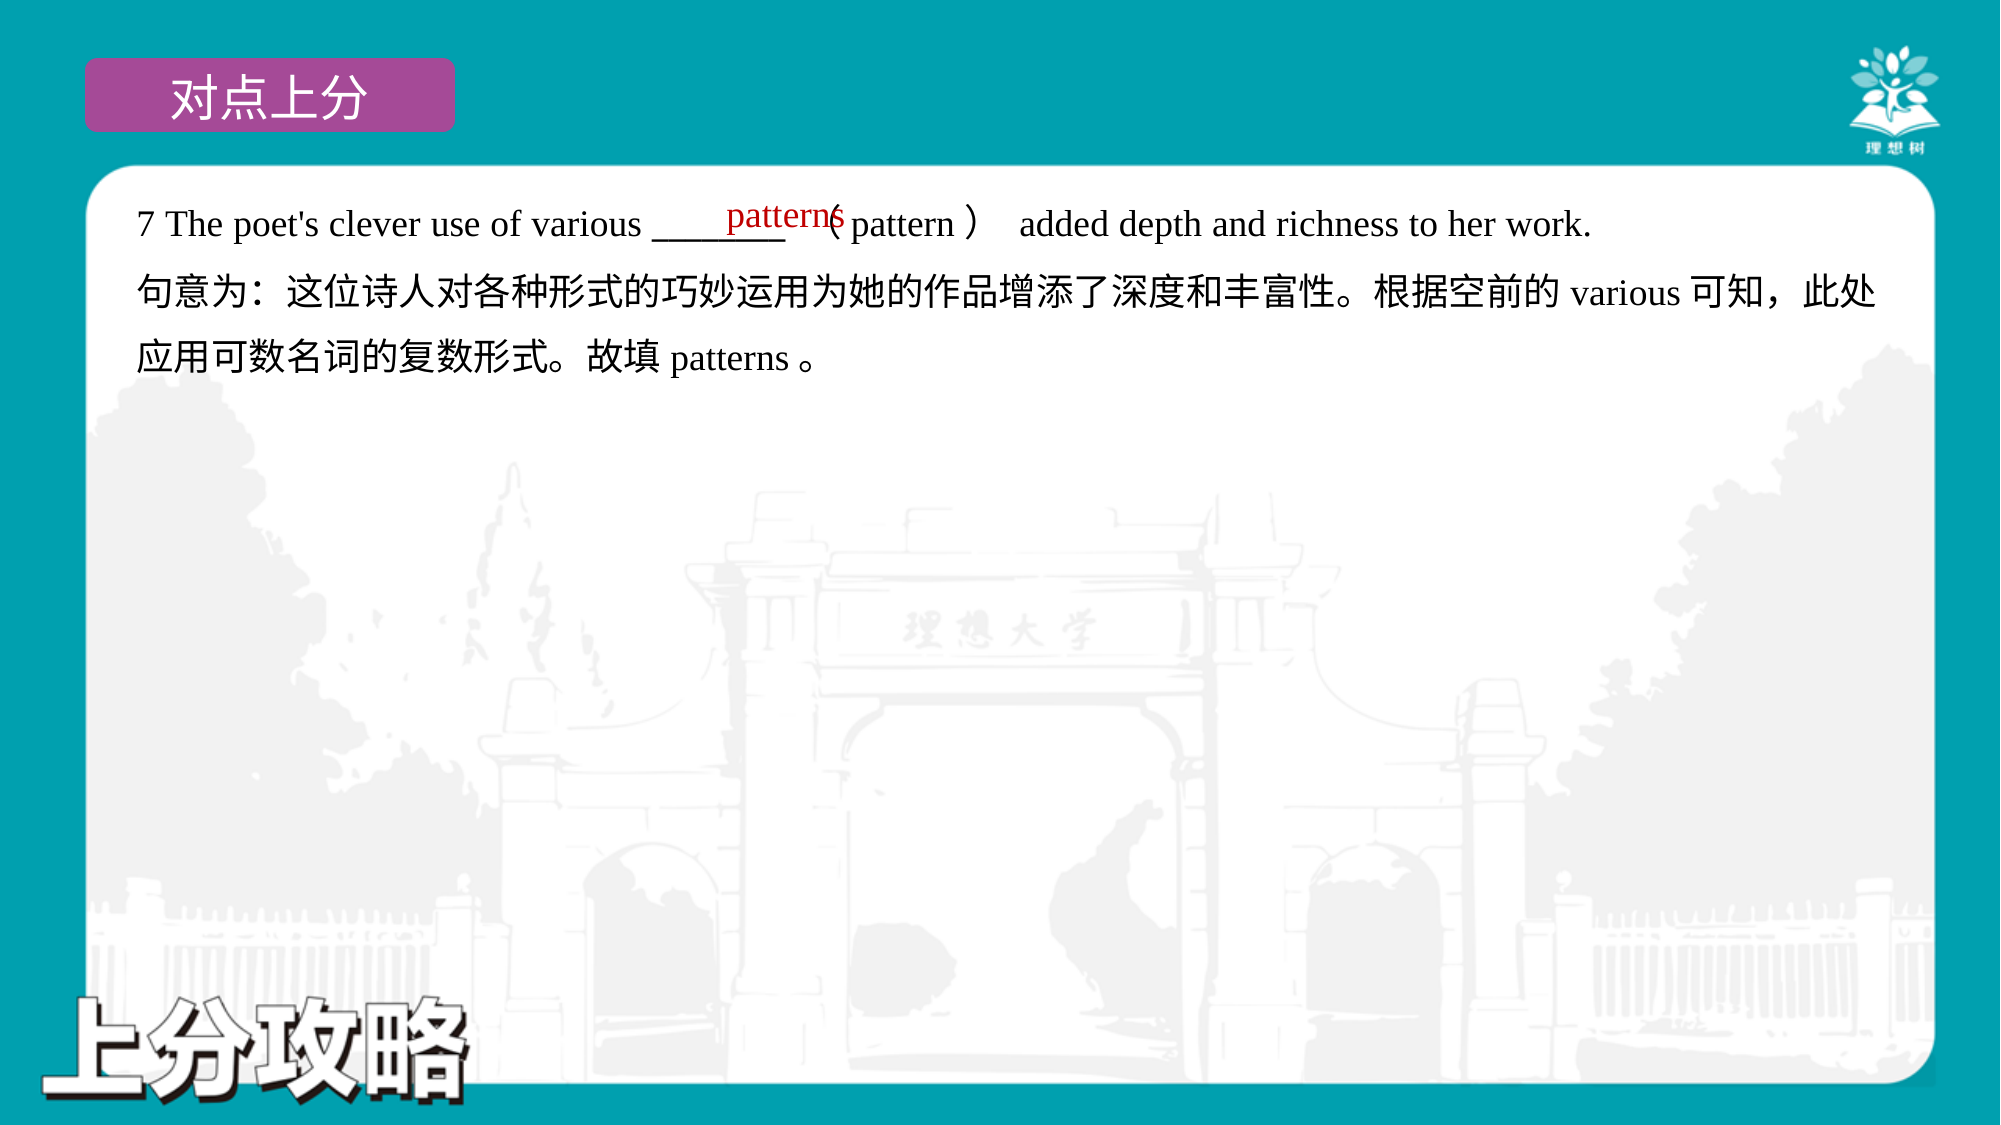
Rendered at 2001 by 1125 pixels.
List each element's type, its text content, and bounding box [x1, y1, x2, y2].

text_box patterns [712, 168, 859, 228]
picture [0, 0, 2000, 1125]
text_box 7 The poet's clever use of various ________ （pattern） added depth and richness to her work. [136, 176, 1865, 237]
text_box 句意为：这位诗人对各种形式的巧妙运用为她的作品增添了深度和丰富性。根据空前的various可知，此处 应用可数名词的复数形式。故填patterns。 [136, 244, 1865, 372]
